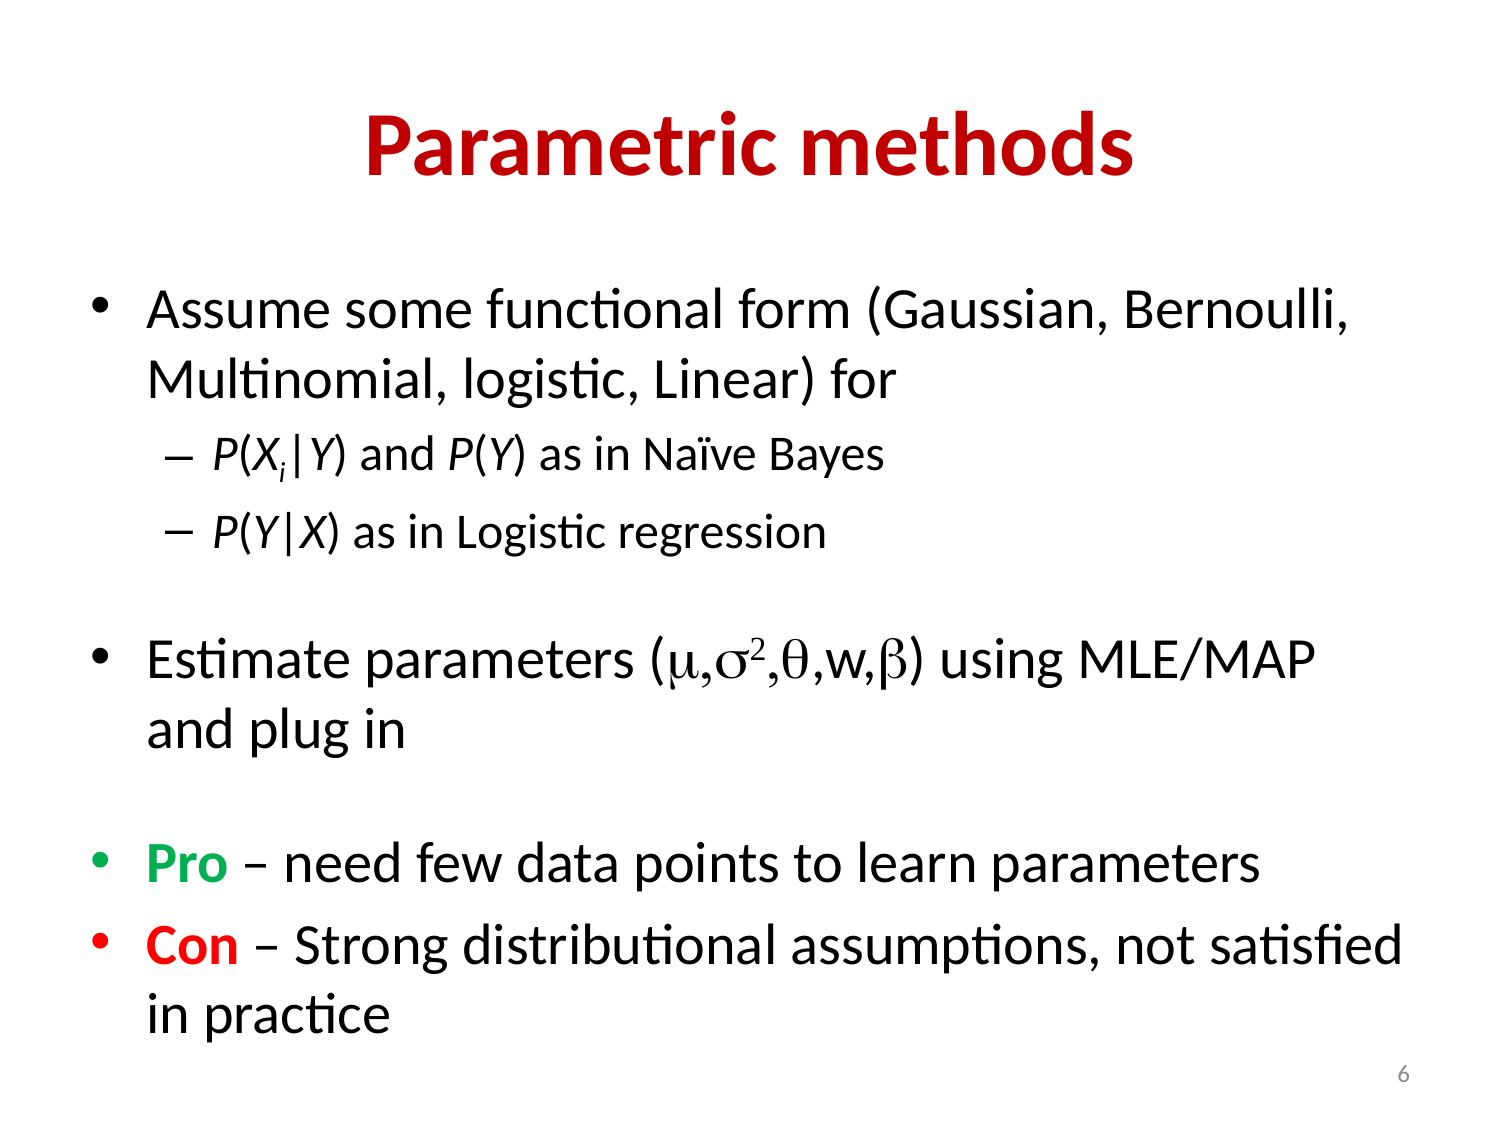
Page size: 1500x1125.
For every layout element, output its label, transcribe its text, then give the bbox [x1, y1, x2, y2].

title Parametric methods [75, 45, 1425, 233]
list Assume some functional form (Gaussian, Bernoulli, Multinomial, logistic, Linear) for P(Xi|Y) and P(Y) as in Naïve Bayes P(Y|X) as in Logistic regression Estimate parameters (m,s2,q,w,b) using MLE/MAP and plug in Pro – need few data points to learn parameters Con – Strong distributional assumptions, not satisfied in practice [75, 262, 1425, 1005]
slide_number 6 [1074, 1042, 1425, 1103]
